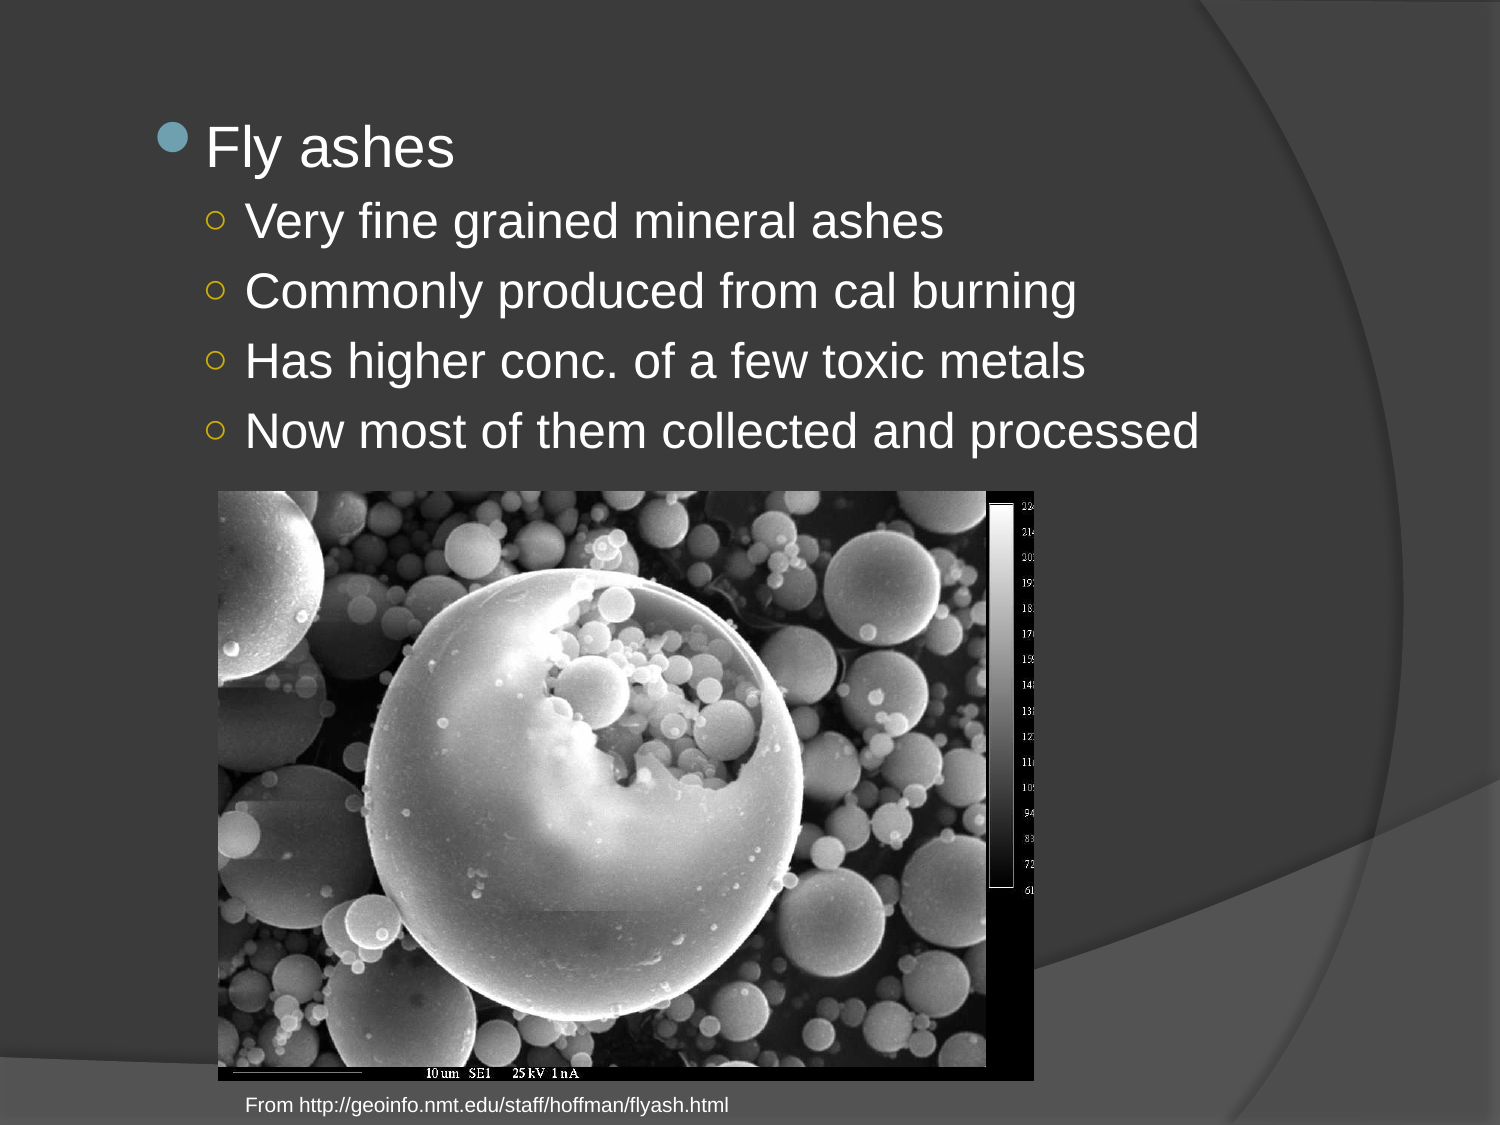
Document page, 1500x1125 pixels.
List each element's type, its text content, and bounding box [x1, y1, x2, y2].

text_box From http://geoinfo.nmt.edu/staff/hoffman/flyash.html [230, 1092, 981, 1125]
picture [218, 491, 1035, 1082]
list Fly ashes Very fine grained mineral ashes Commonly produced from cal burning Has higher conc. of a few toxic metals Now most of them collected and processed [64, 101, 1412, 1094]
